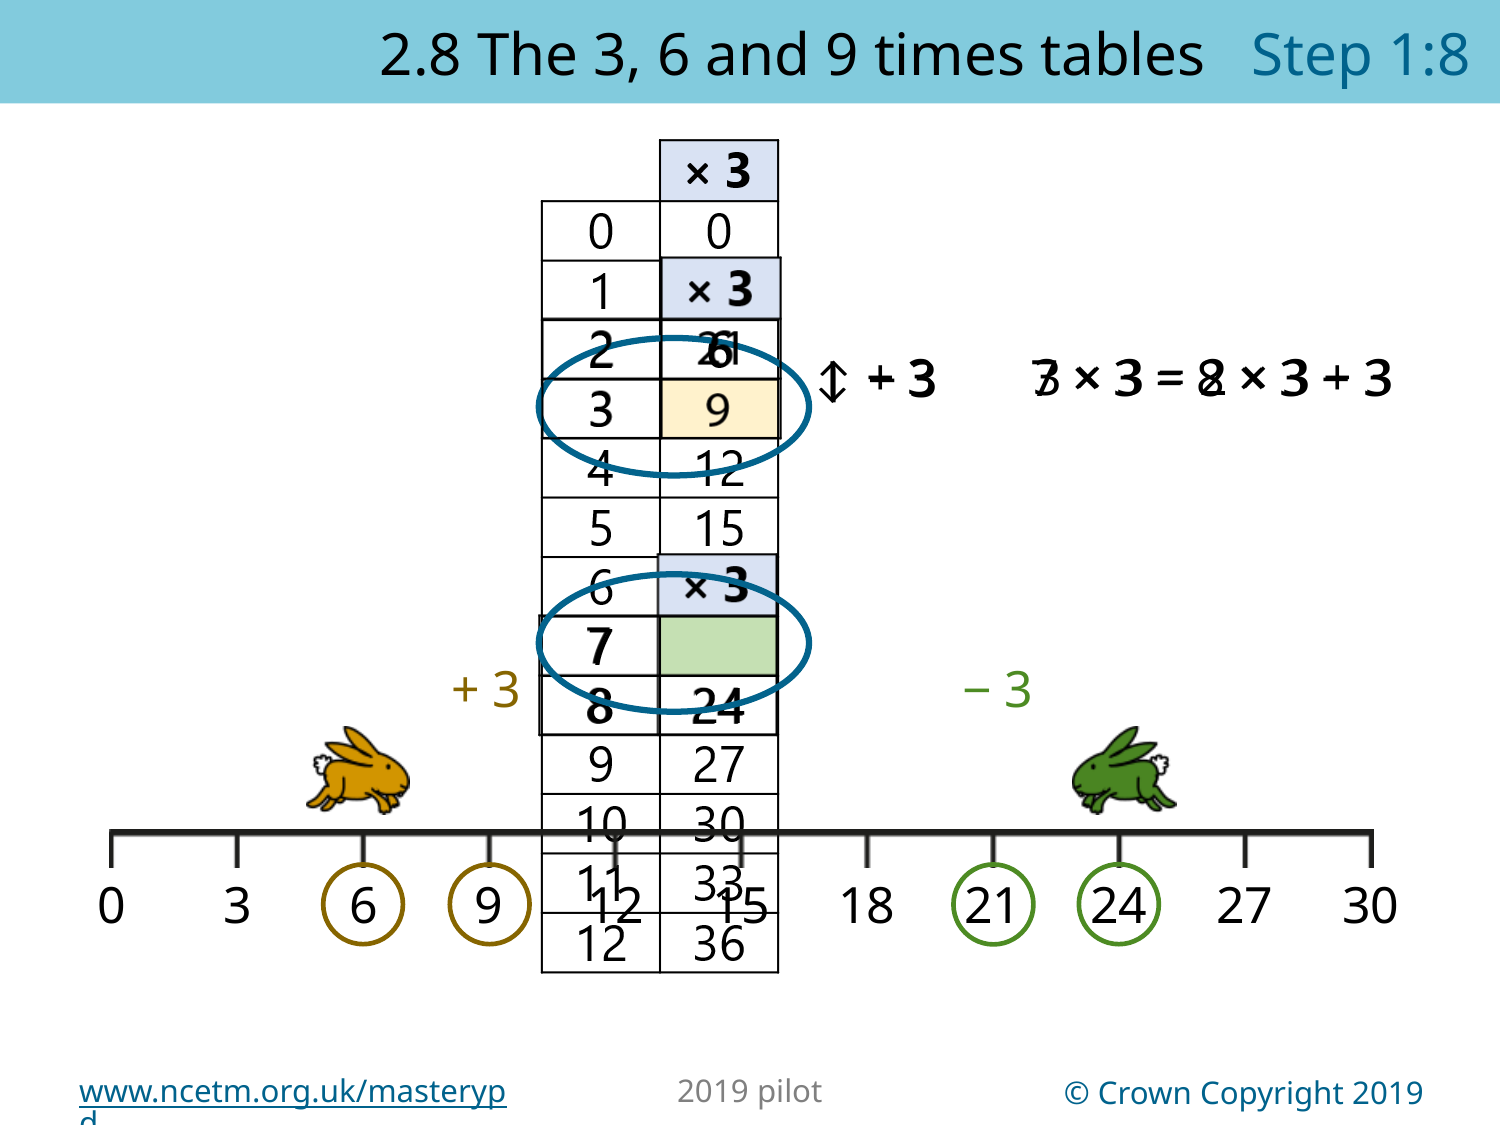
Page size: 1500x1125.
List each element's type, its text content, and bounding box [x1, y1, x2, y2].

picture [540, 943, 781, 1001]
text_box ↑ − 3 [795, 339, 954, 415]
picture [1072, 726, 1177, 815]
picture [538, 428, 783, 625]
picture [305, 726, 410, 815]
text_box [786, 604, 810, 682]
list 2.8 The 3, 6 and 9 times tables Step 1:8 [0, 0, 1500, 104]
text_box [82, 829, 1414, 943]
text_box + 3 [436, 650, 533, 726]
picture [543, 578, 781, 708]
picture [538, 661, 781, 829]
picture [540, 124, 783, 472]
text_box 7 × 3 = 8 × 3 − 3 [1015, 338, 1407, 414]
text_box [788, 369, 809, 444]
text_box − 3 [947, 650, 1048, 726]
